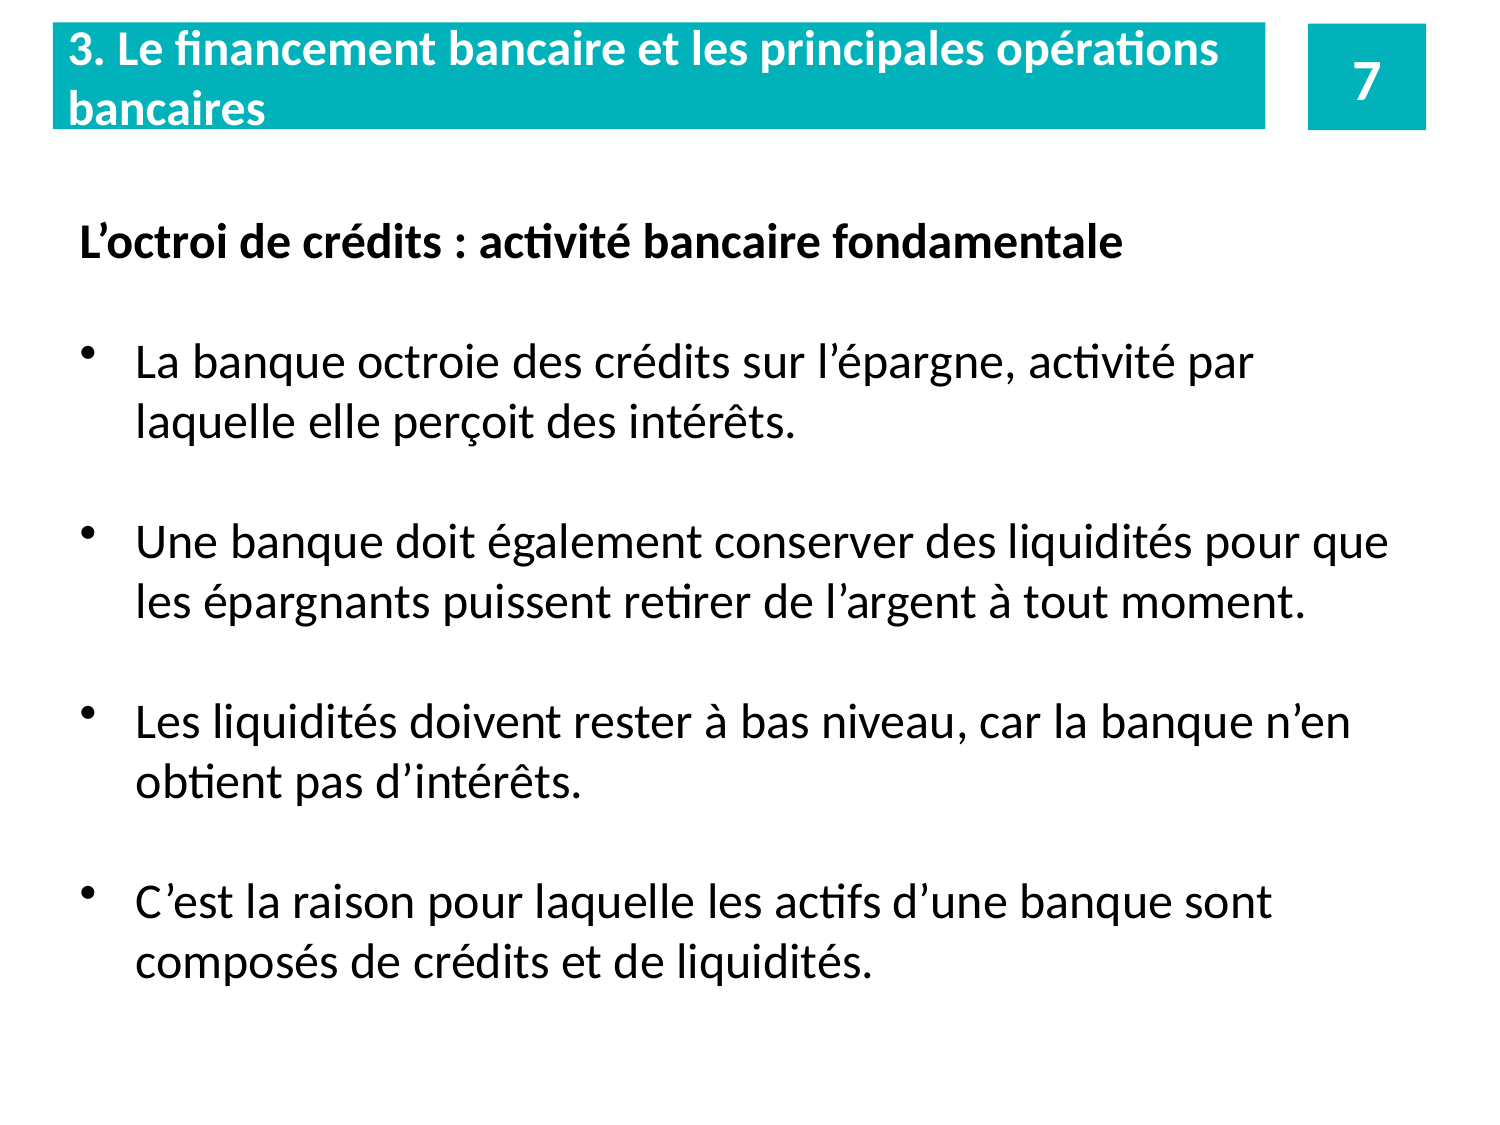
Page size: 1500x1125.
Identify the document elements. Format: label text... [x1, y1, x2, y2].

text_box 7 [1308, 23, 1427, 131]
text_box 3. Le financement bancaire et les principales opérations bancaires [52, 22, 1266, 129]
text_box L’octroi de crédits : activité bancaire fondamentale La banque octroie des crédits sur l’épargne, activité par laquelle elle perçoit des intérêts. Une banque doit également conserver des liquidités pour que les épargnants puissent retirer de l’argent à tout moment. Les liquidités doivent rester à bas niveau, car la banque n’en obtient pas d’intérêts. C’est la raison pour laquelle les actifs d’une banque sont composés de crédits et de liquidités. [64, 200, 1427, 996]
